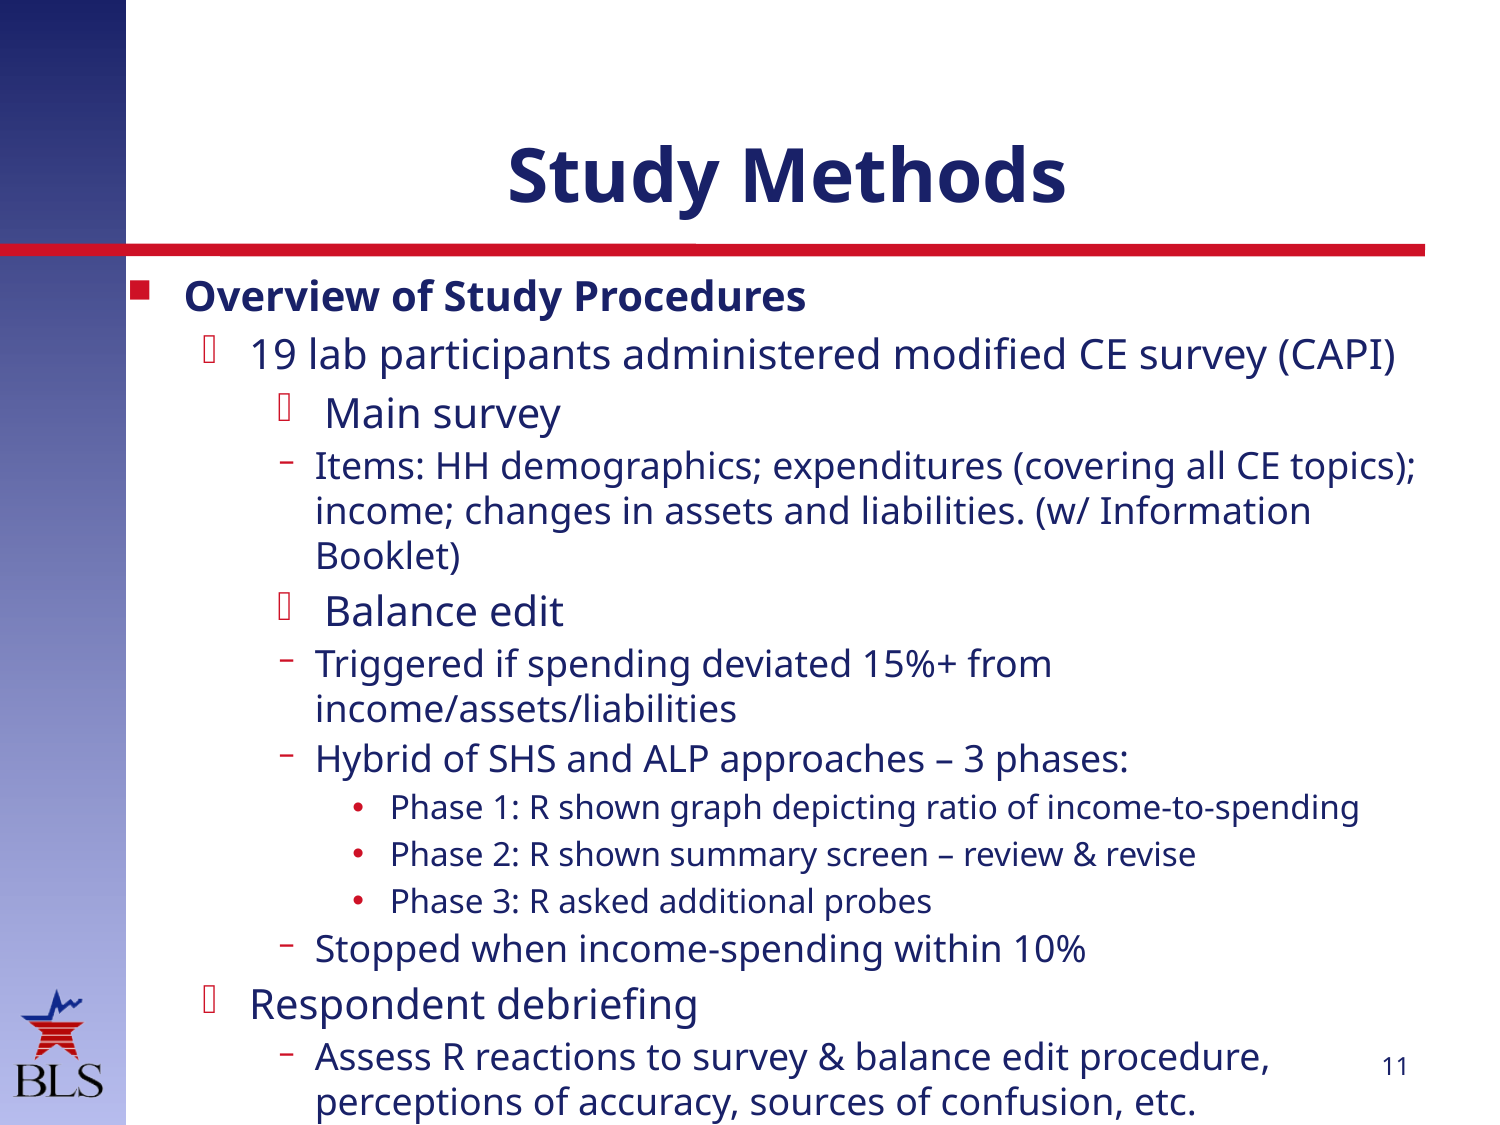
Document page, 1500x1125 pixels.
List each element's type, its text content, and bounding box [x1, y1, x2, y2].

title Study Methods [149, 44, 1426, 226]
slide_number 11 [1312, 1050, 1425, 1098]
text_box Overview of Study Procedures 19 lab participants administered modified CE survey (CAPI) Main survey Items: HH demographics; expenditures (covering all CE topics); income; changes in assets and liabilities. (w/ Information Booklet) Balance edit Triggered if spending deviated 15%+ from income/assets/liabilities Hybrid of SHS and ALP approaches – 3 phases: Phase 1: R shown graph depicting ratio of income-to-spending Phase 2: R shown summary screen – review & revise Phase 3: R asked additional probes Stopped when income-spending within 10% Respondent debriefing Assess R reactions to survey & balance edit procedure, perceptions of accuracy, sources of confusion, etc. [112, 262, 1463, 1050]
picture [0, 983, 118, 1125]
